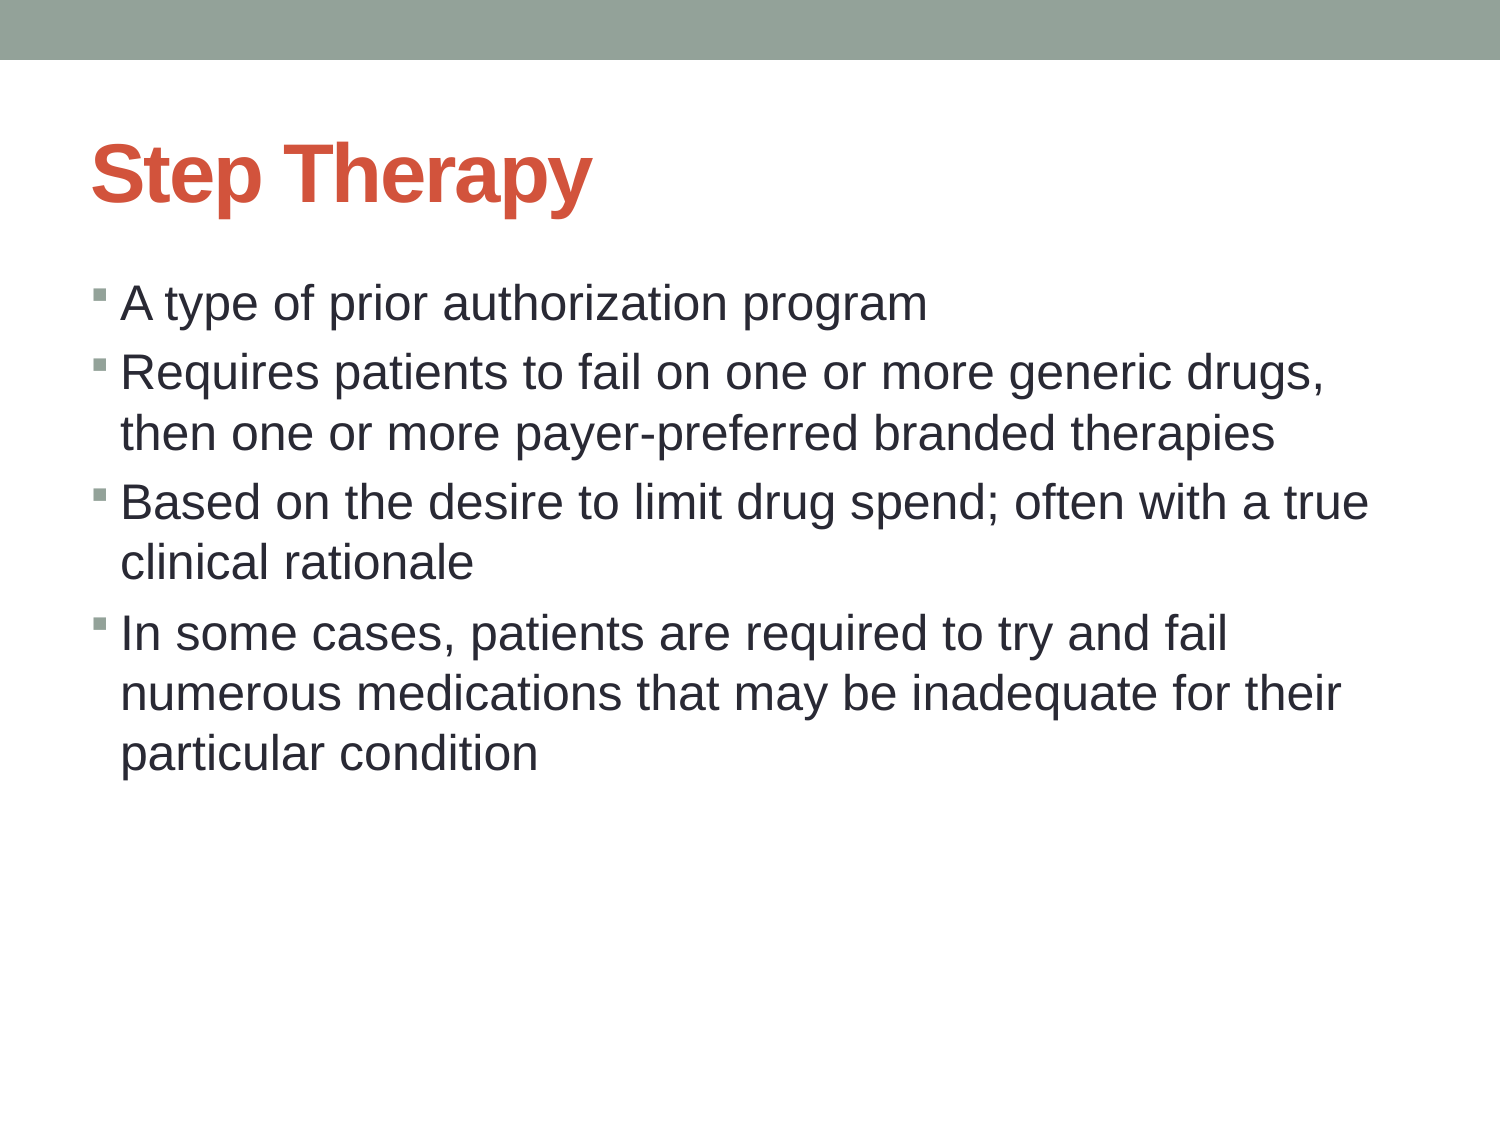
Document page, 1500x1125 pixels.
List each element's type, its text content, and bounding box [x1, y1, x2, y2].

list A type of prior authorization program Requires patients to fail on one or more generic drugs, then one or more payer-preferred branded therapies Based on the desire to limit drug spend; often with a true clinical rationale In some cases, patients are required to try and fail numerous medications that may be inadequate for their particular condition [75, 262, 1425, 1063]
title Step Therapy [75, 87, 1425, 250]
